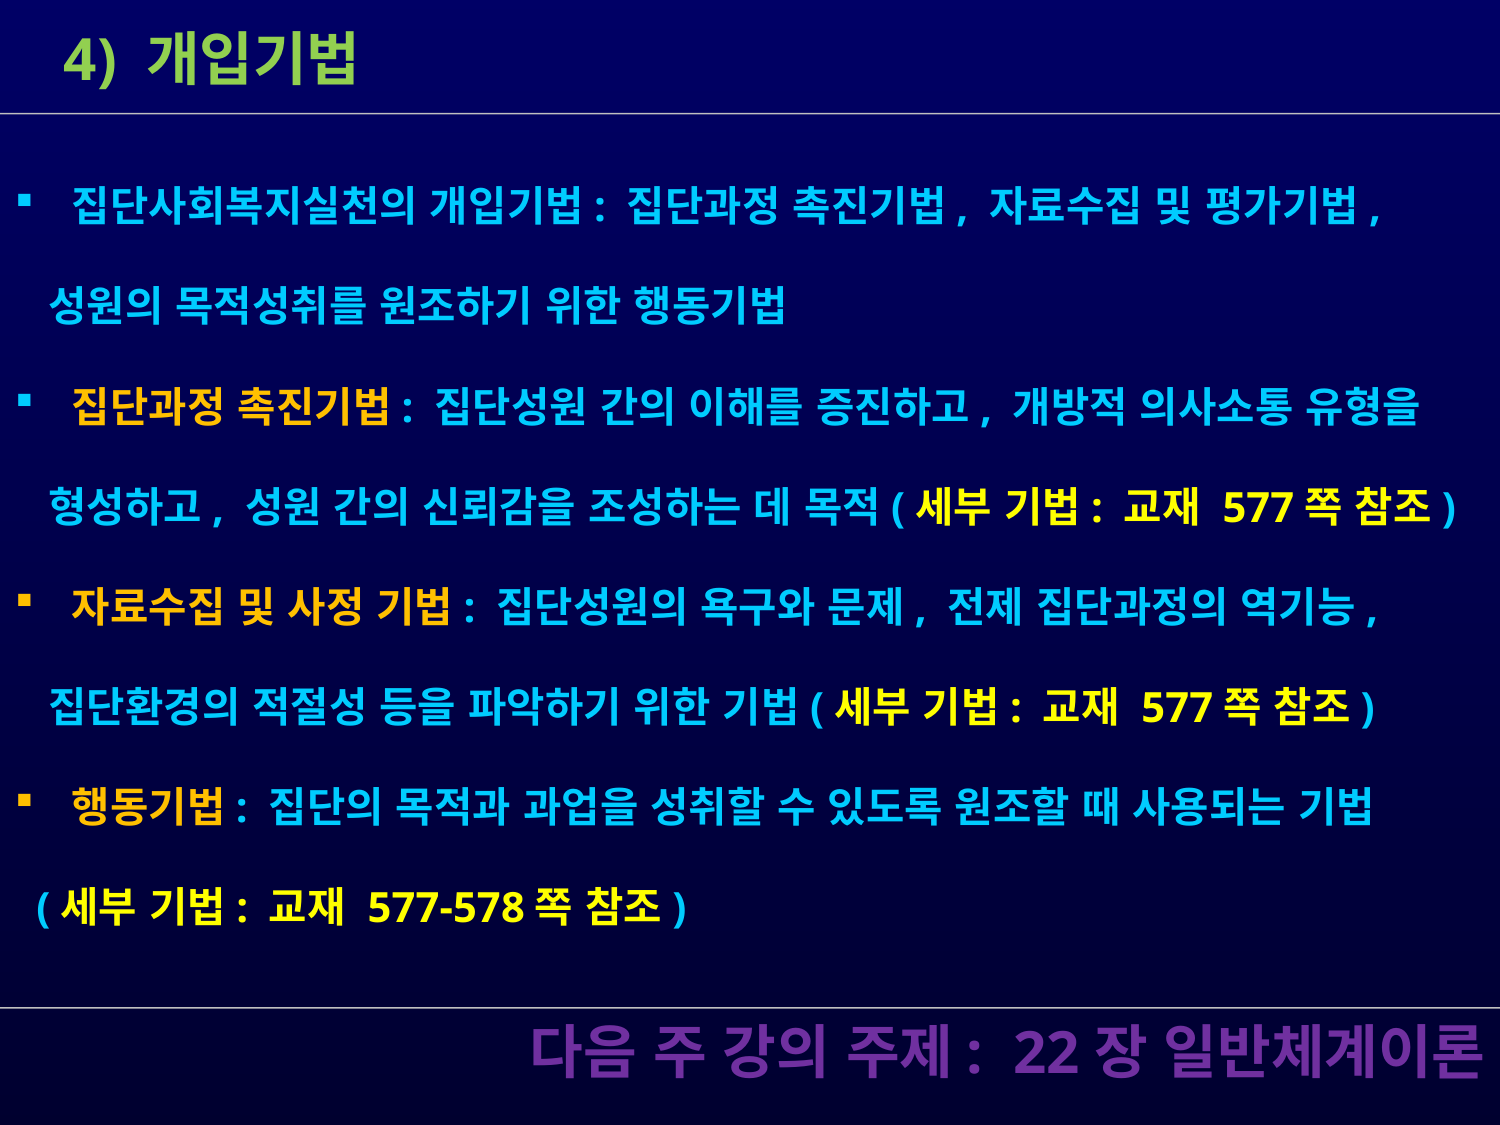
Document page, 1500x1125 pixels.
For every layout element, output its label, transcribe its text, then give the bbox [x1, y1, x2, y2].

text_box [0, 14, 1500, 946]
text_box 다음 주 강의 주제: 22장 일반체계이론 [0, 1008, 1500, 1093]
